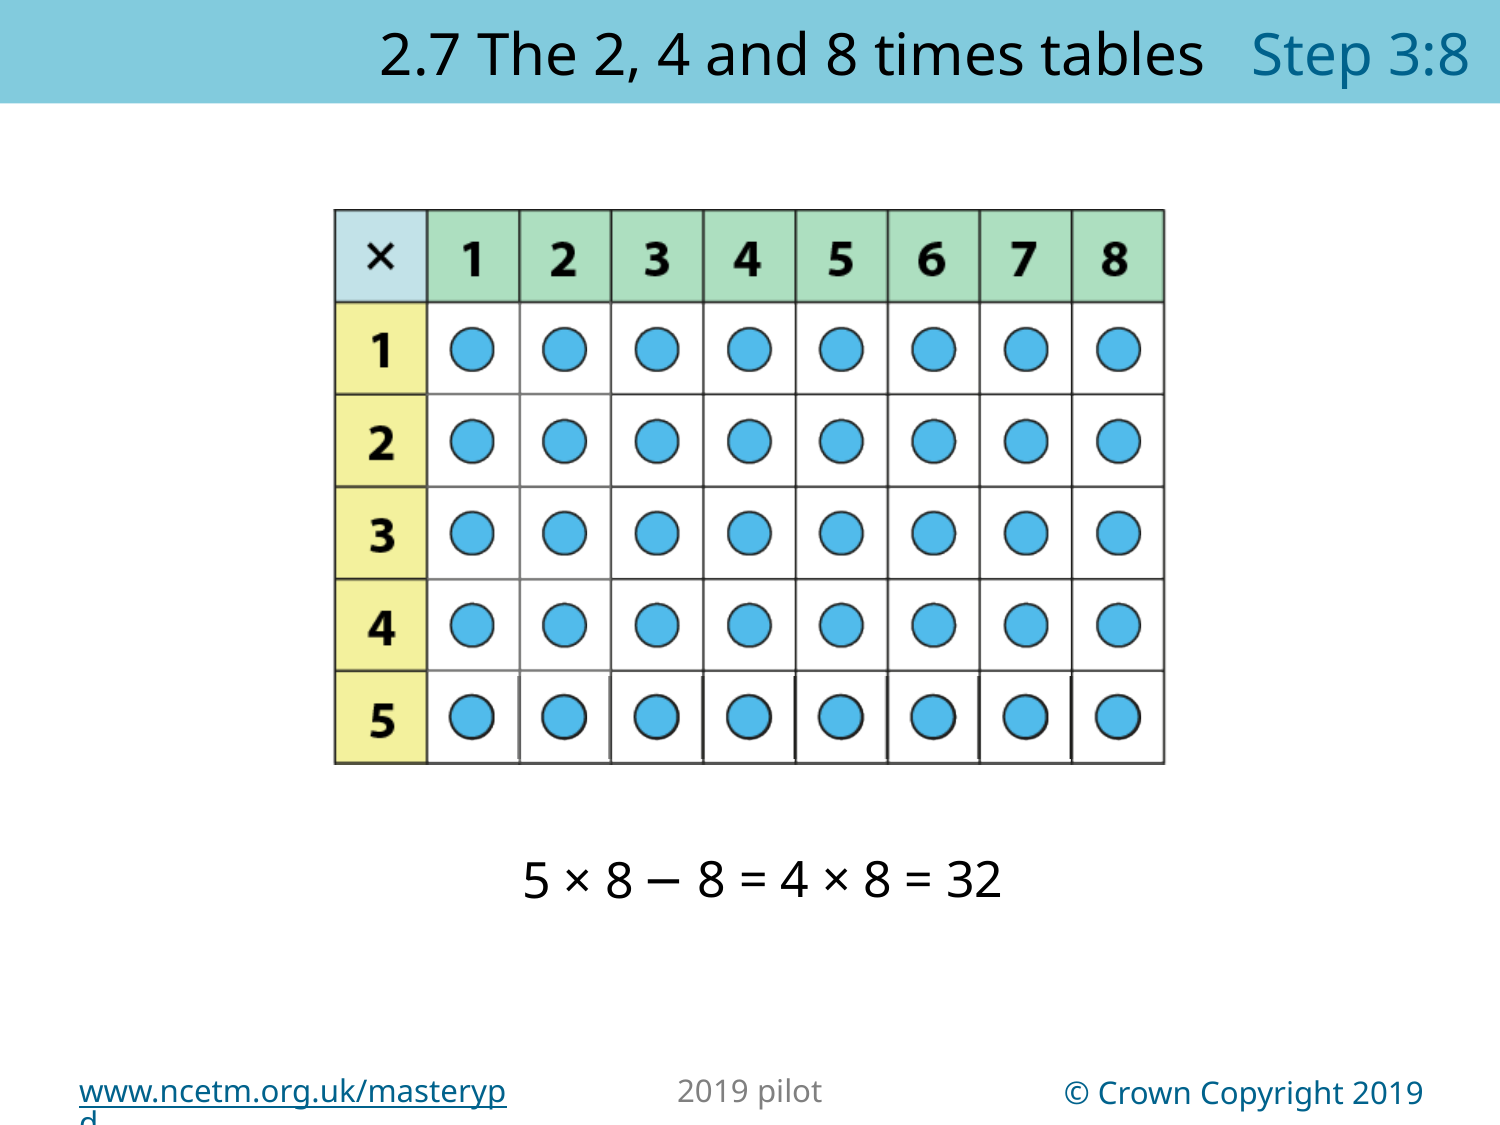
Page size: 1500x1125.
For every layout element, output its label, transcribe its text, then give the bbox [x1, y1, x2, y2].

text_box 5 × 8 [506, 840, 649, 916]
list 2.7 The 2, 4 and 8 times tables Step 3:8 [0, 0, 1500, 104]
text_box − 8 = 4 × 8 [627, 839, 889, 915]
text_box = 32 [889, 839, 1019, 915]
picture [111, 209, 1399, 766]
